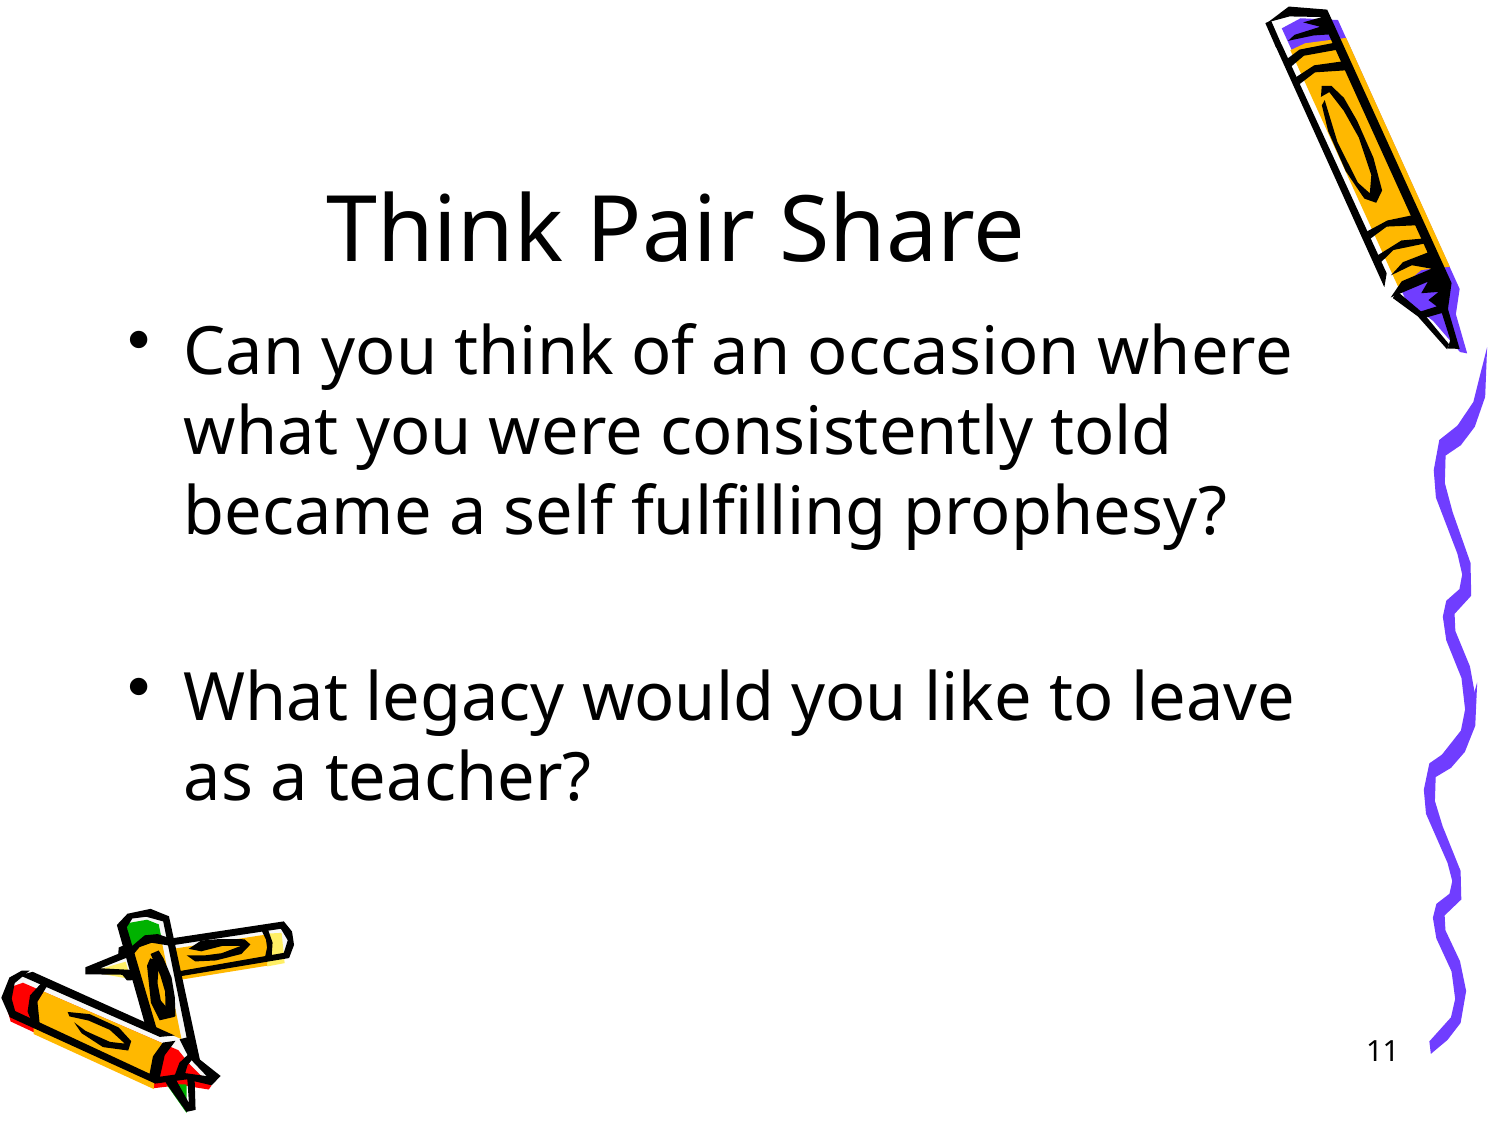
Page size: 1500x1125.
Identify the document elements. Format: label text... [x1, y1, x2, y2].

title Think Pair Share [112, 24, 1240, 288]
list Can you think of an occasion where what you were consistently told became a self fulfilling prophesy? What legacy would you like to leave as a teacher? [112, 299, 1376, 901]
slide_number 11 [1101, 1024, 1415, 1101]
